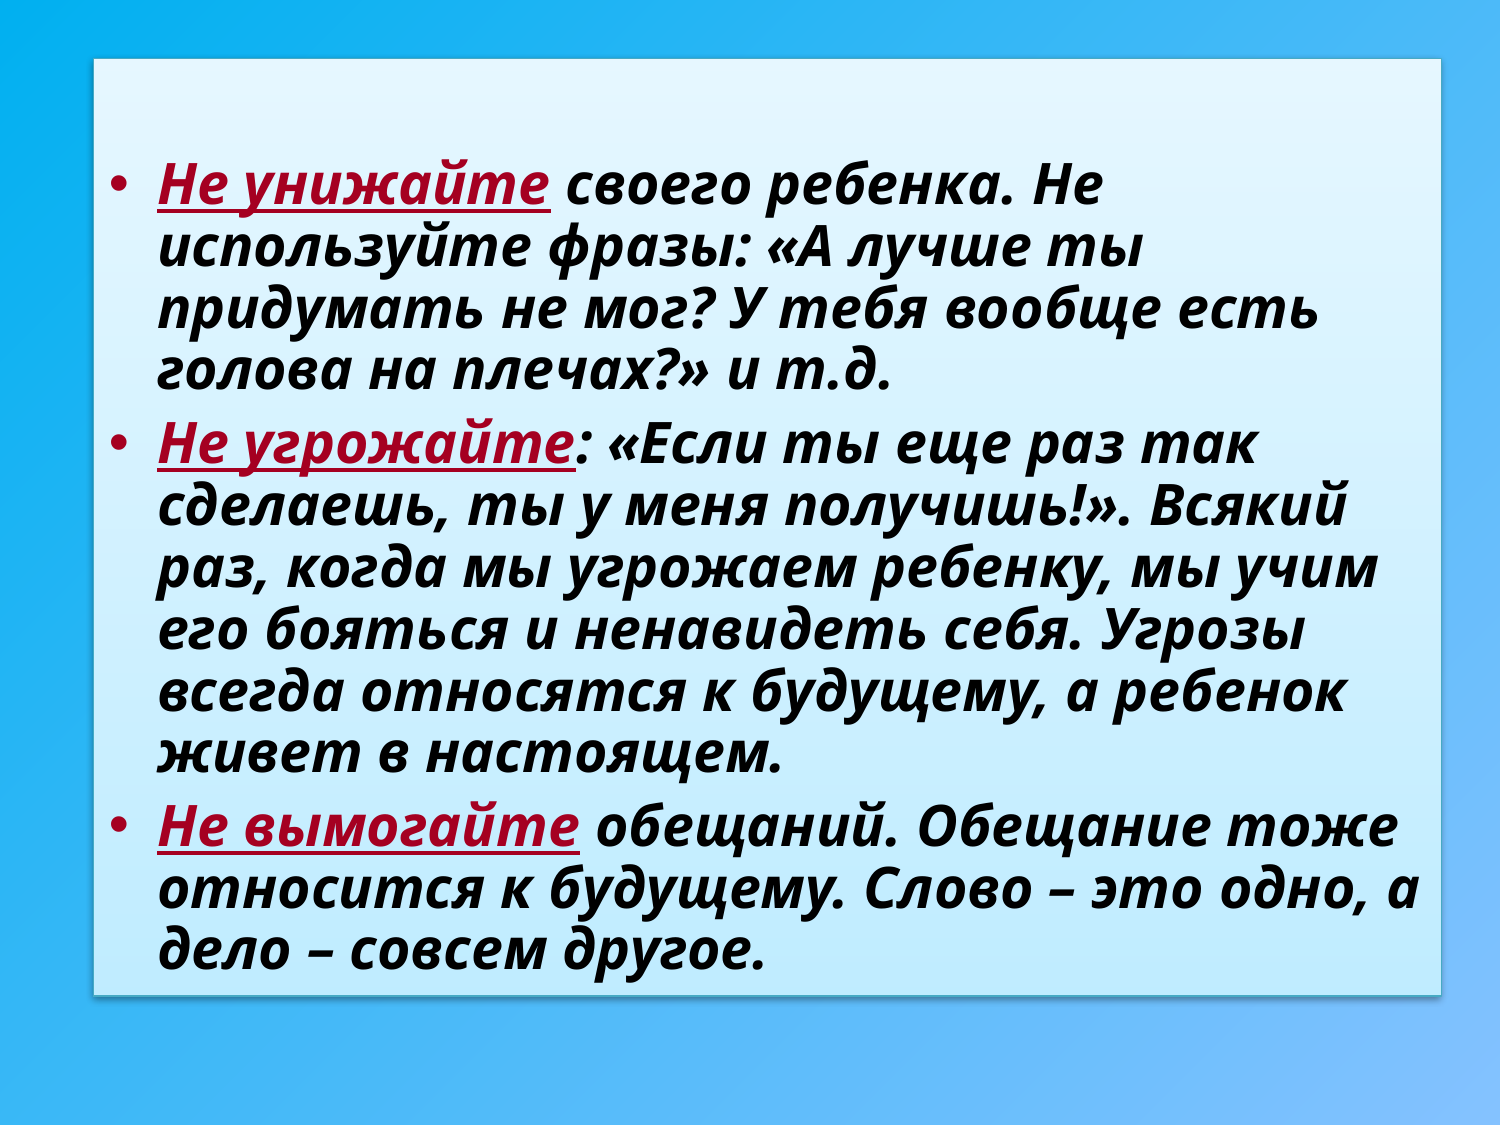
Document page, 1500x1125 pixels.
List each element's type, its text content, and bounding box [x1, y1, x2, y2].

list Не унижайте своего ребенка. Не используйте фразы: «А лучше ты придумать не мог? У тебя вообще есть голова на плечах?» и т.д. Не угрожайте: «Если ты еще раз так сделаешь, ты у меня получишь!». Всякий раз, когда мы угрожаем ребенку, мы учим его бояться и ненавидеть себя. Угрозы всегда относятся к будущему, а ребенок живет в настоящем. Не вымогайте обещаний. Обещание тоже относится к будущему. Слово – это одно, а дело – совсем другое. [93, 58, 1442, 997]
